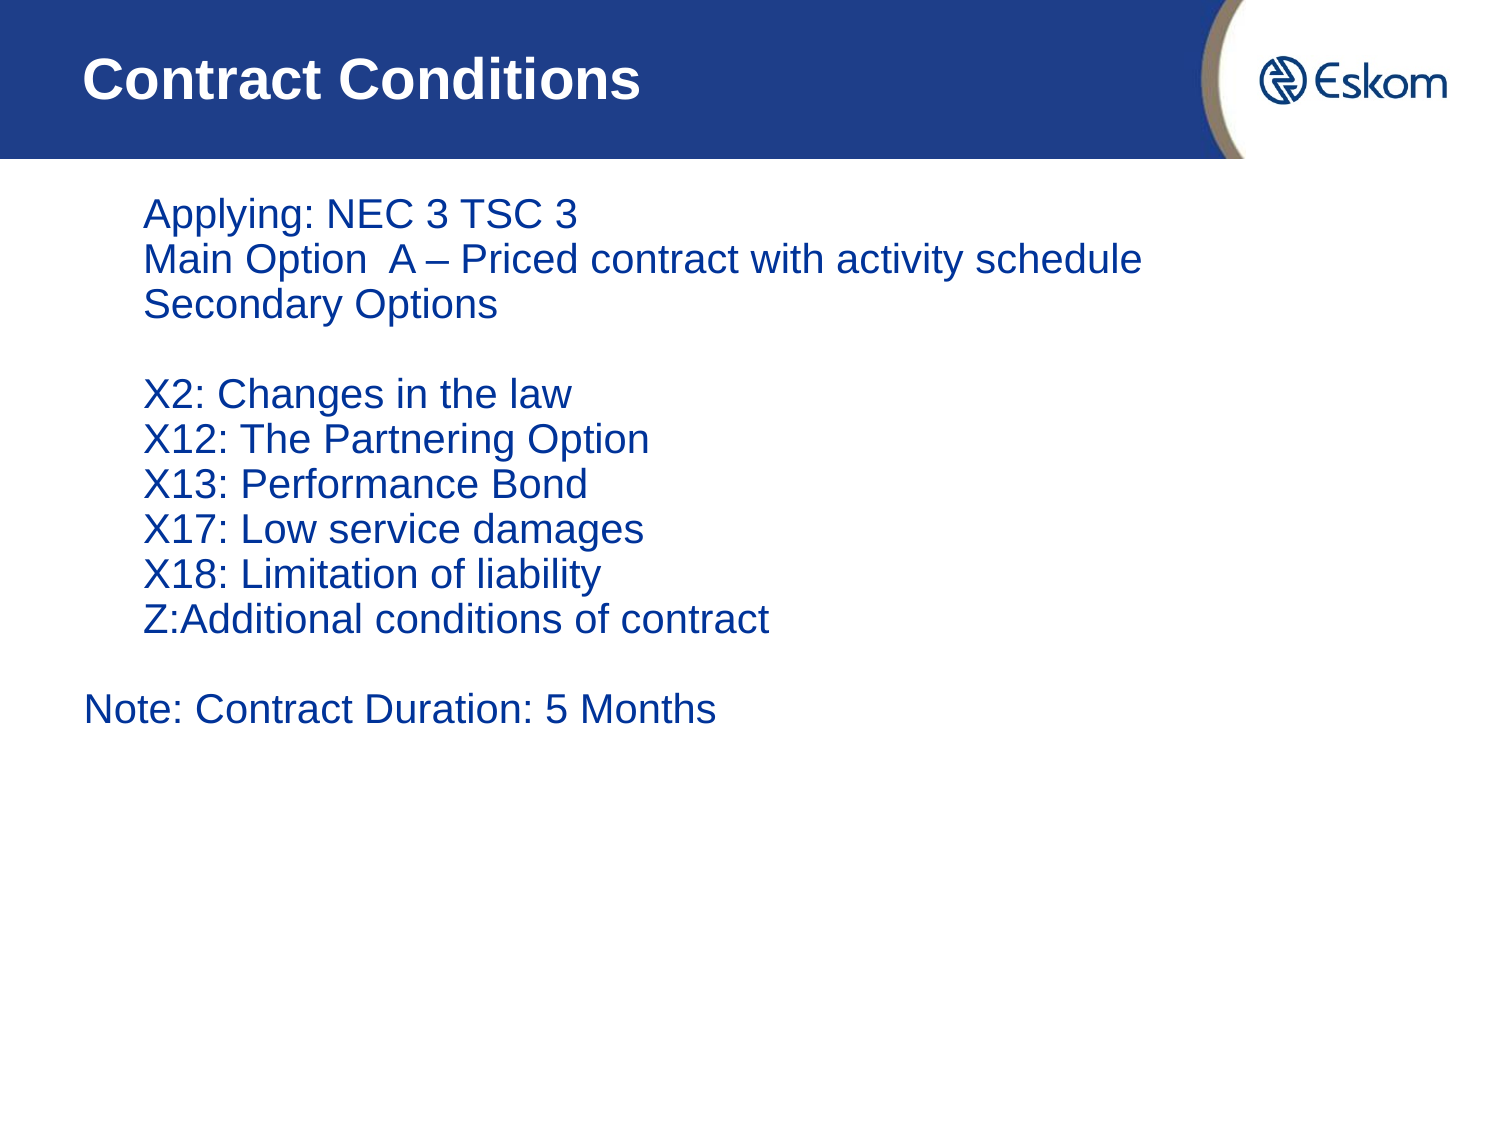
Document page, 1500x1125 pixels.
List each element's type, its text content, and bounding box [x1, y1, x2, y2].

list Applying: NEC 3 TSC 3 Main Option A – Priced contract with activity schedule Secondary Options X2: Changes in the law X12: The Partnering Option X13: Performance Bond X17: Low service damages X18: Limitation of liability Z:Additional conditions of contract Note: Contract Duration: 5 Months [68, 184, 1447, 1039]
picture [1257, 55, 1450, 105]
title Contract Conditions [67, 46, 1138, 118]
picture [0, 0, 1246, 159]
